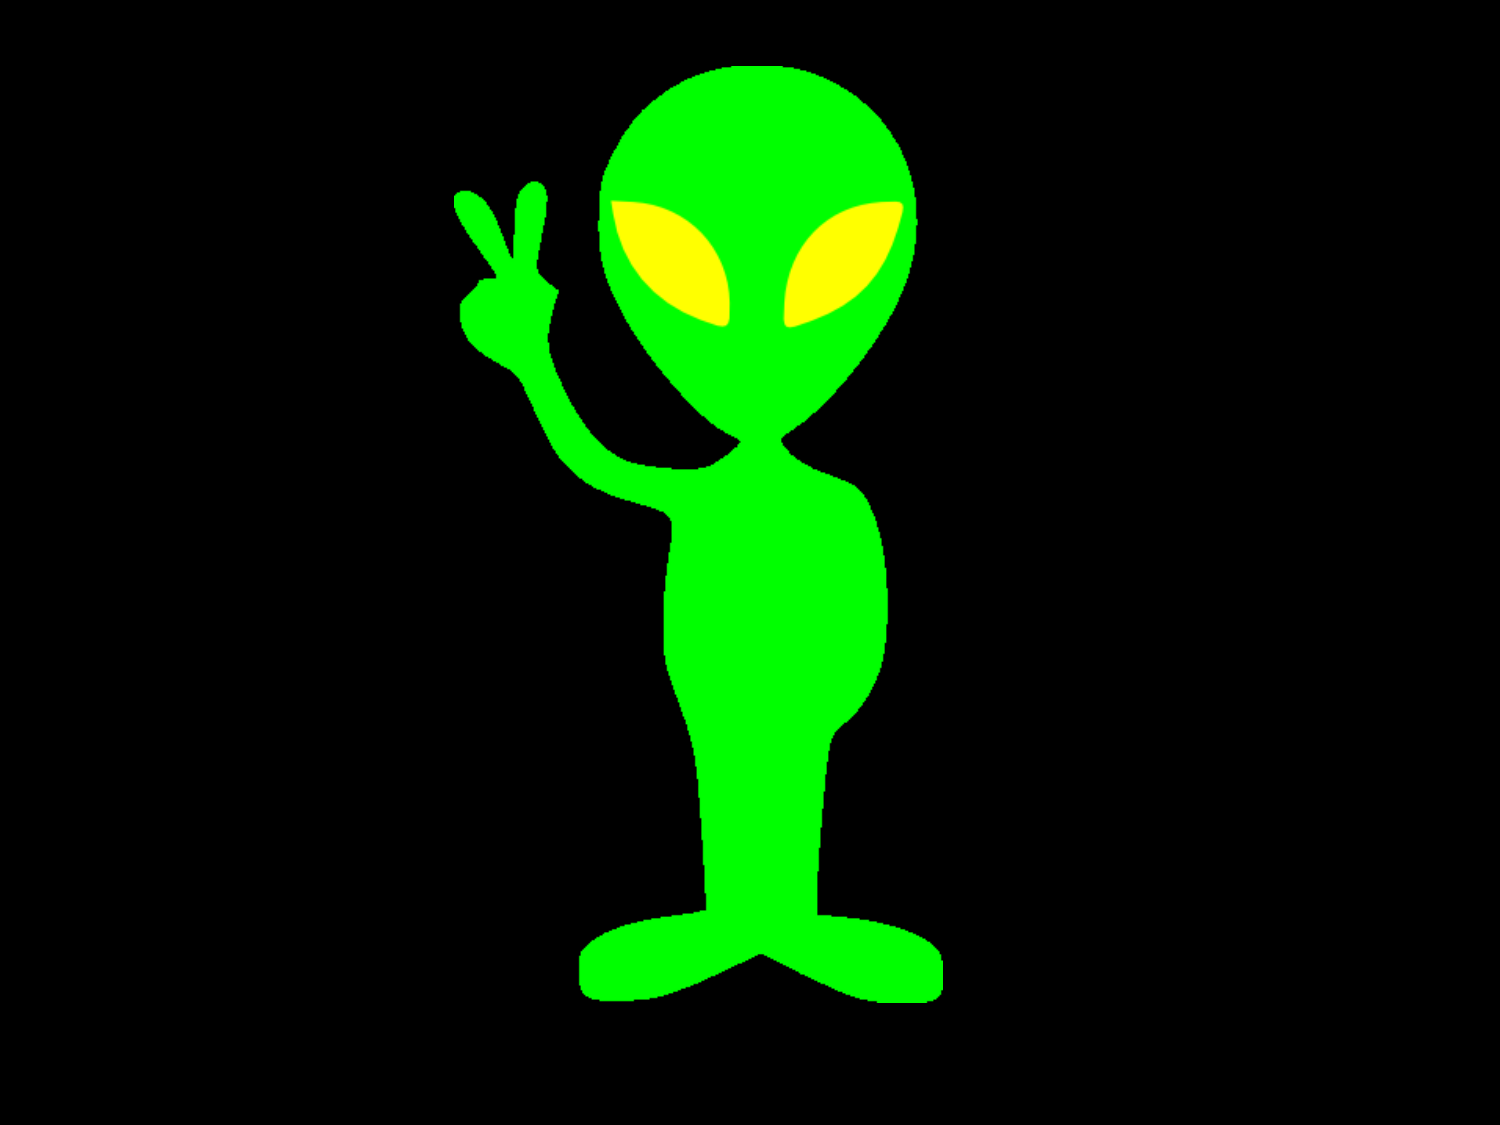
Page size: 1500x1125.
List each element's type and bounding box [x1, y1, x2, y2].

picture [454, 66, 943, 1003]
